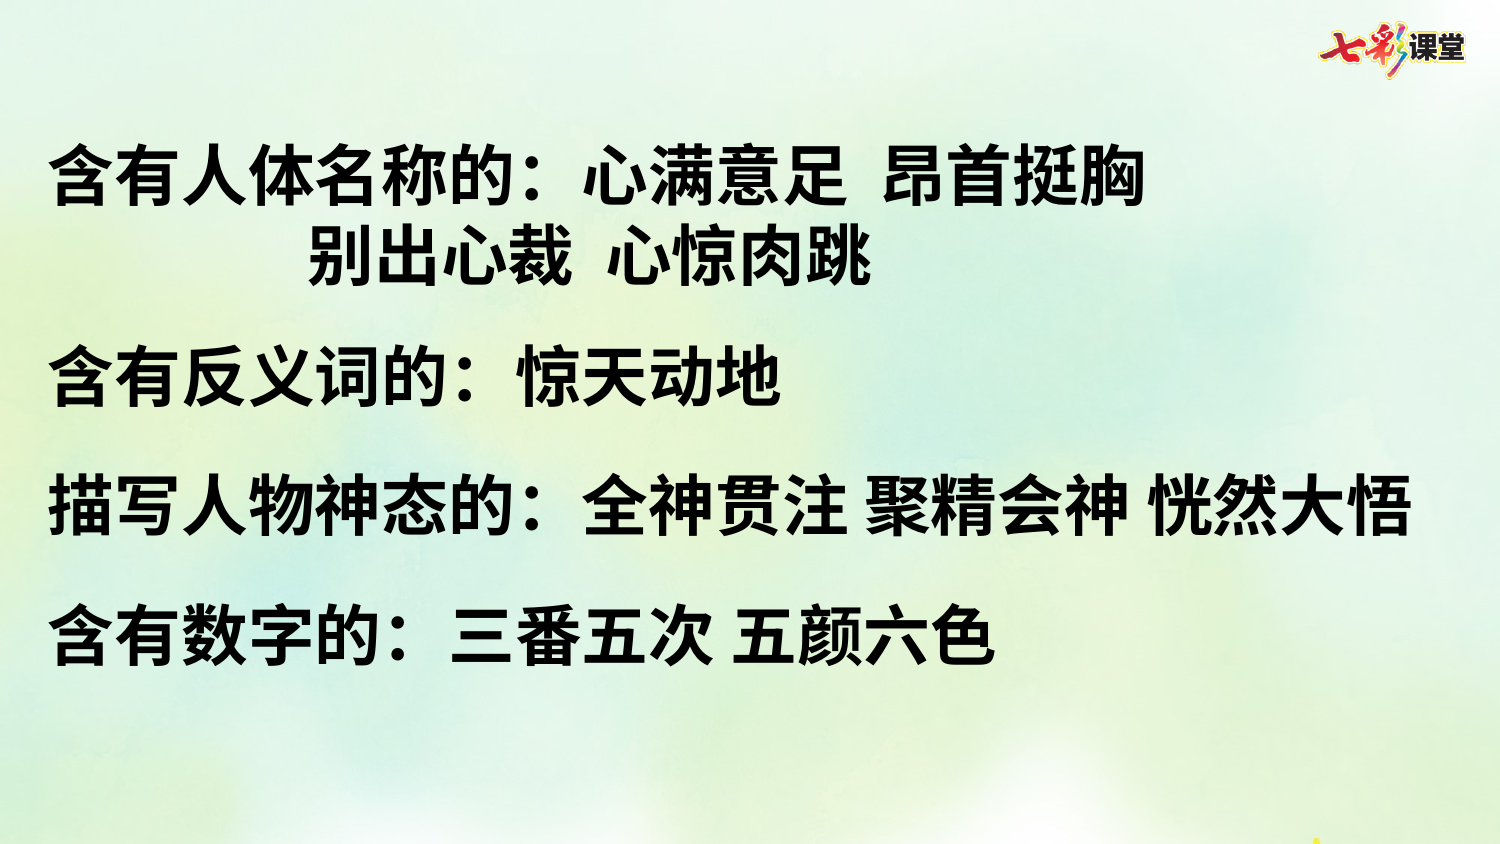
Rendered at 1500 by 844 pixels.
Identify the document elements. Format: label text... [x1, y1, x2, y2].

text_box 含有数字的：三番五次 五颜六色 [33, 585, 1428, 681]
text_box 描写人物神态的：全神贯注 聚精会神 恍然大悟 [33, 456, 1471, 551]
text_box 含有反义词的：惊天动地 [33, 327, 916, 423]
text_box 含有人体名称的：心满意足 昂首挺胸 别出心裁 心惊肉跳 [33, 126, 1500, 302]
picture [0, 0, 1500, 844]
